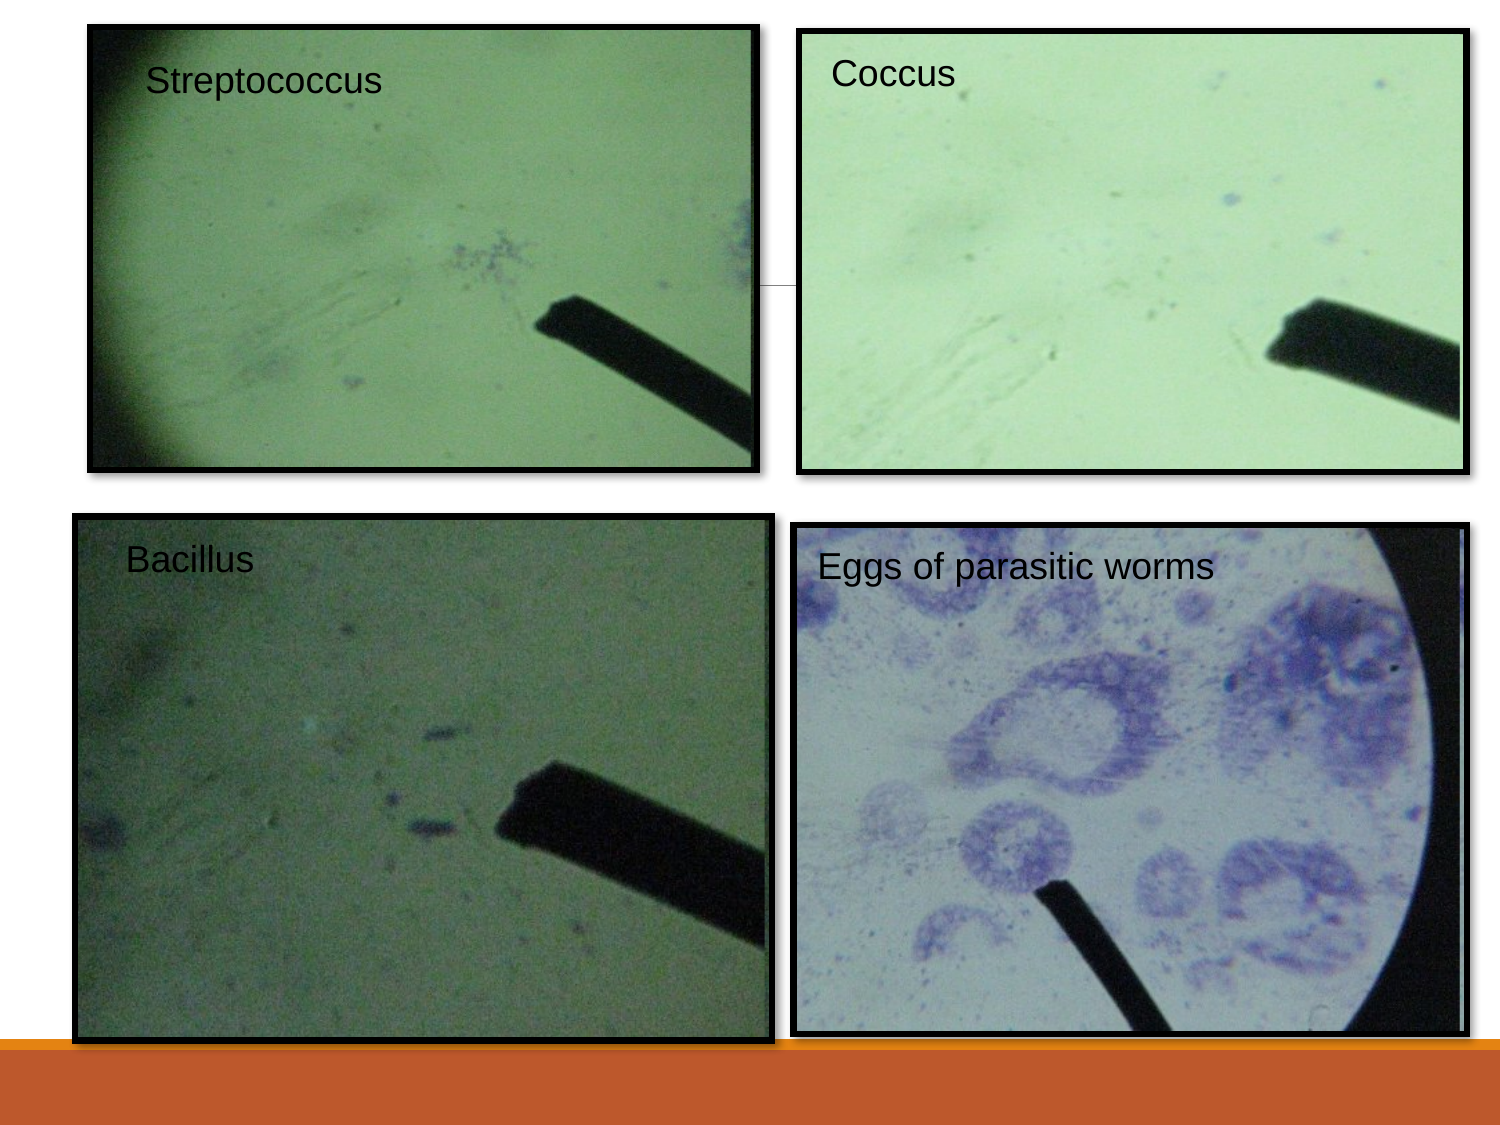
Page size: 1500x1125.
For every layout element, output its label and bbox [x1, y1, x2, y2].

picture [796, 527, 1465, 1032]
picture [801, 33, 1464, 470]
picture [77, 519, 770, 1038]
picture [92, 29, 755, 468]
